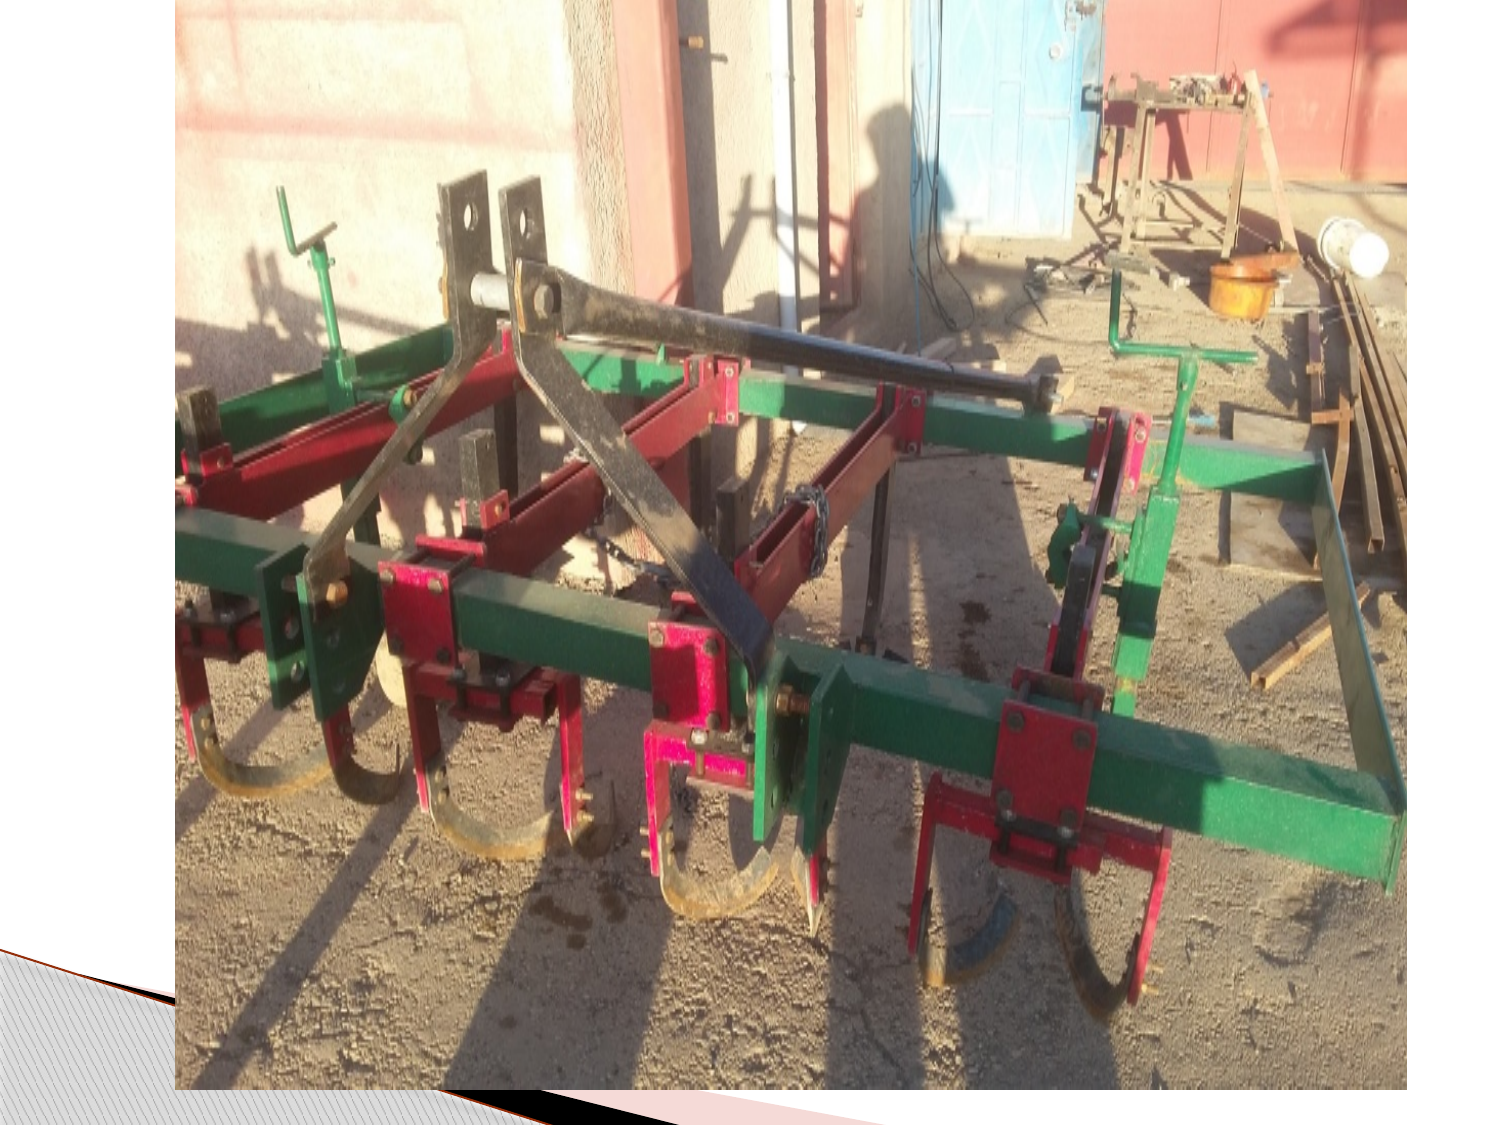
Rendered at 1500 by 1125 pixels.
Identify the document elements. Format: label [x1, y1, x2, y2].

picture [175, 0, 1407, 1091]
